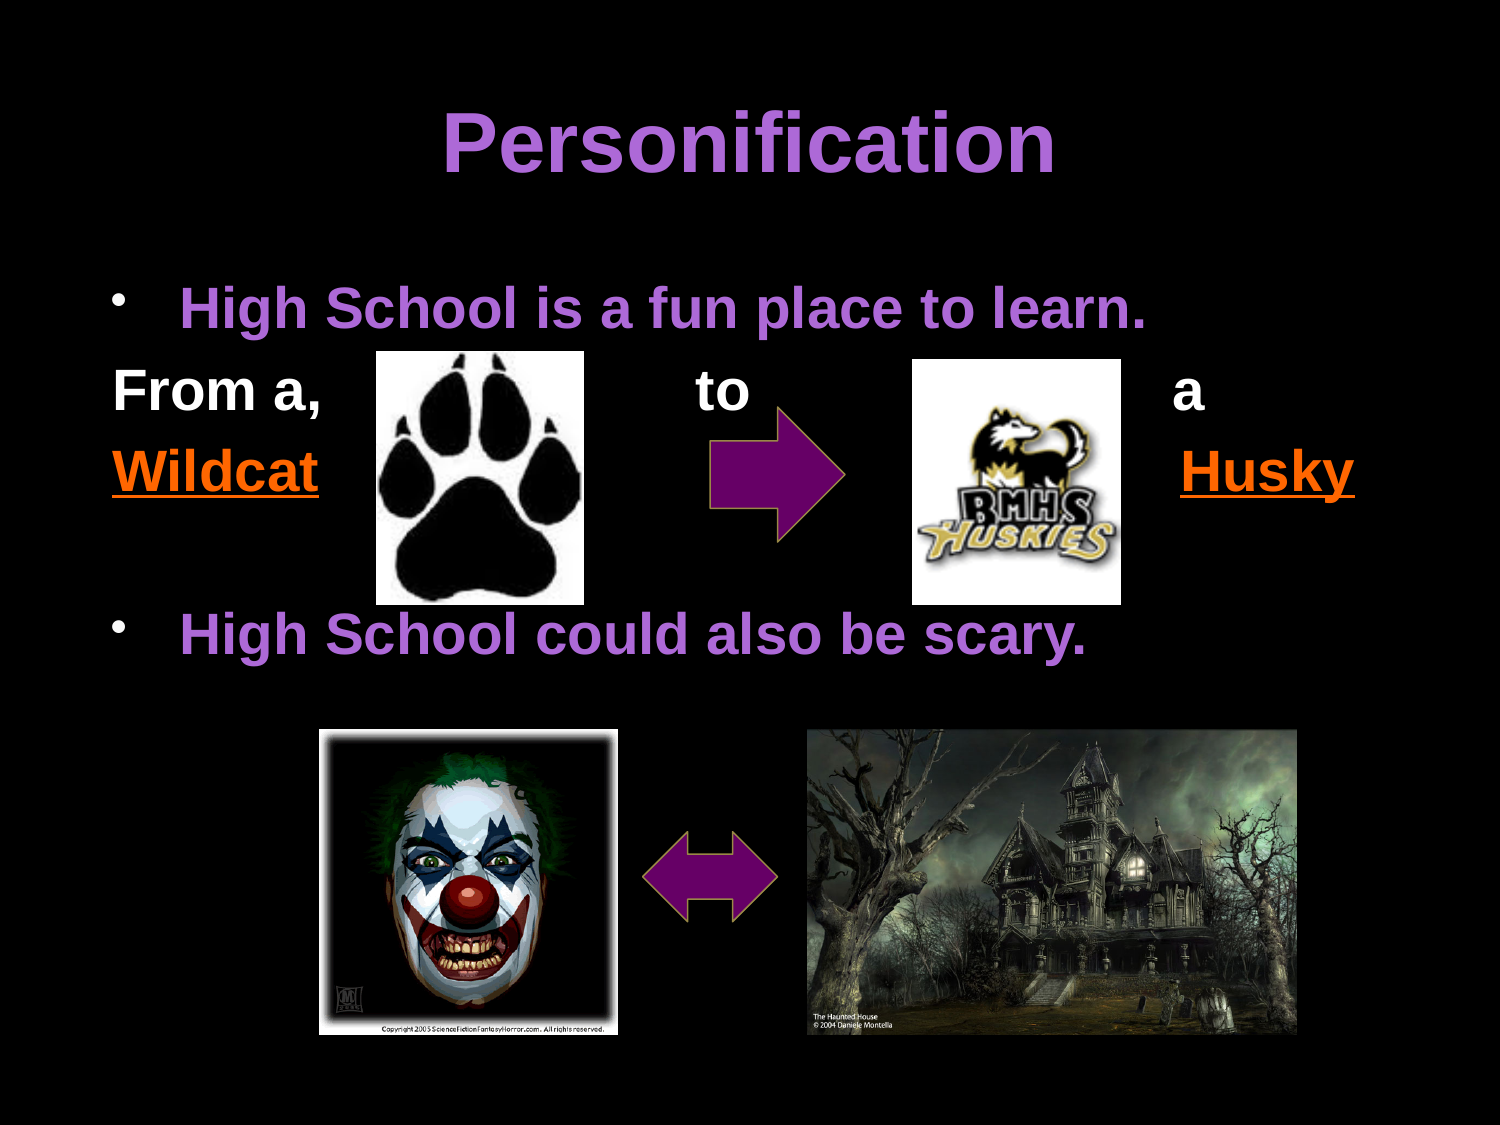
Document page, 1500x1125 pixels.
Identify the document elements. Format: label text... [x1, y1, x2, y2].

picture [807, 729, 1297, 1036]
picture [319, 729, 618, 1036]
list High School is a fun place to learn. From a, to a Wildcat Husky High School could also be scary. [75, 262, 1425, 1035]
text_box [709, 406, 846, 543]
picture [911, 359, 1121, 606]
text_box [660, 831, 779, 923]
title Personification [75, 45, 1425, 233]
picture [375, 350, 584, 606]
